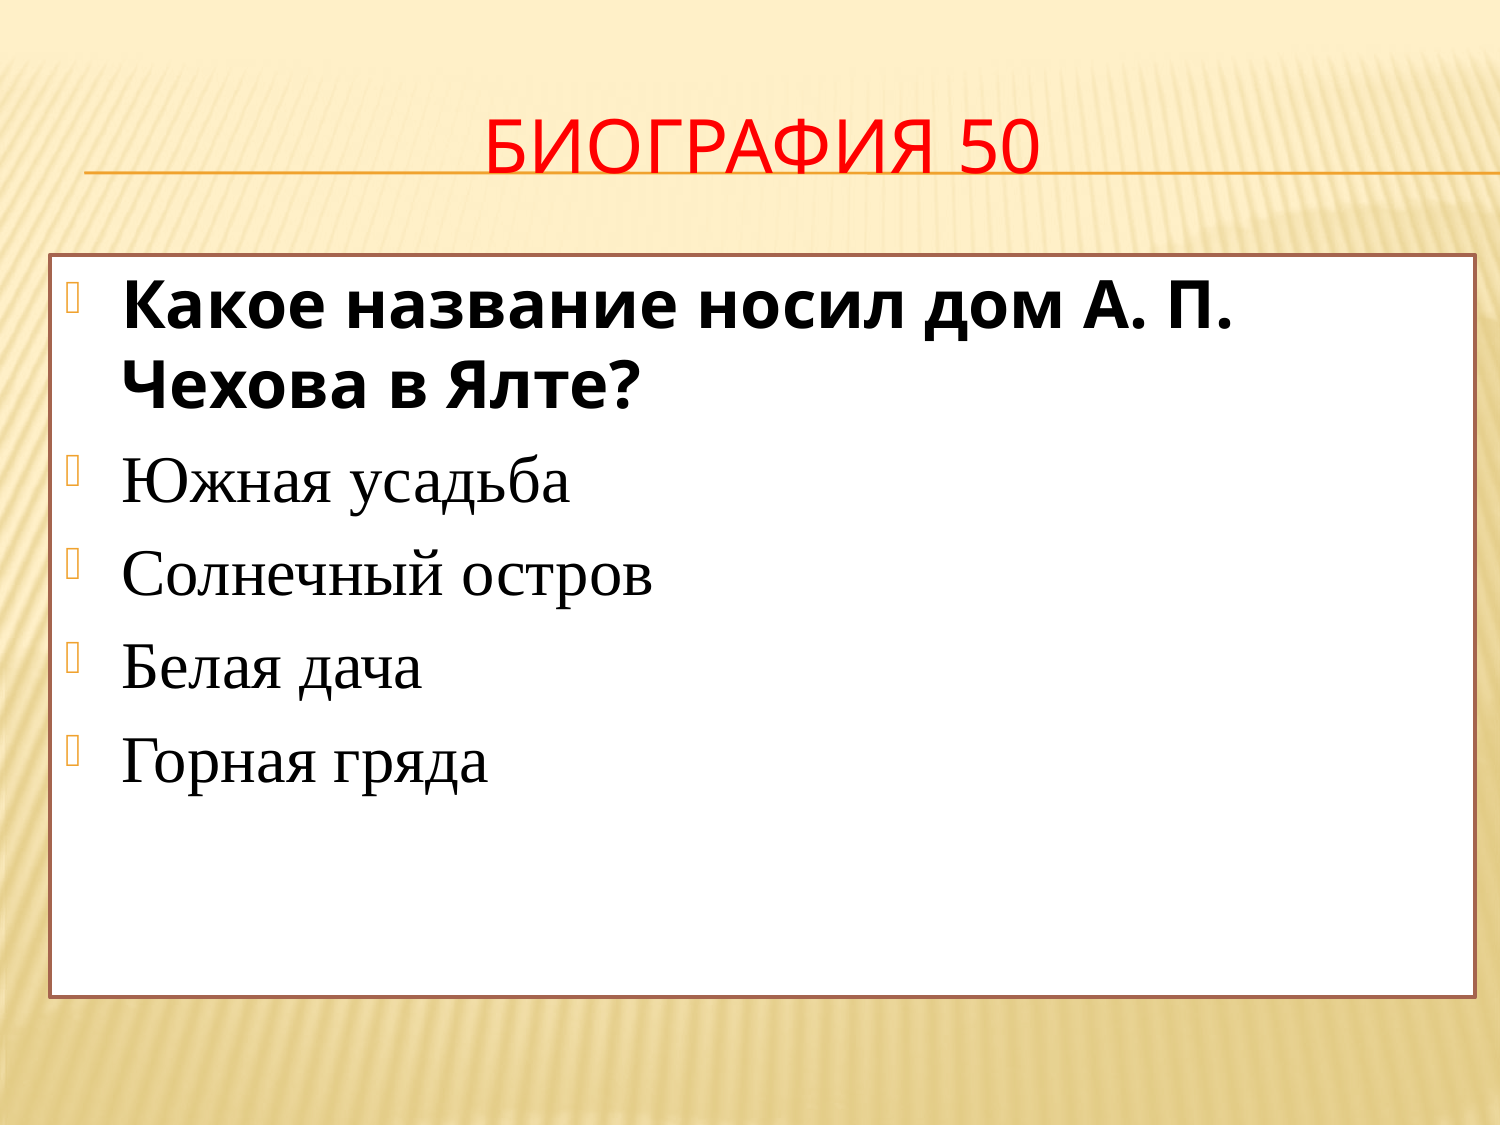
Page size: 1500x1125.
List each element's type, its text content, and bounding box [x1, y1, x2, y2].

title Биография 50 [50, 75, 1475, 213]
list Какое название носил дом А. П. Чехова в Ялте? Южная усадьба Солнечный остров Белая дача Горная гряда [48, 253, 1477, 999]
